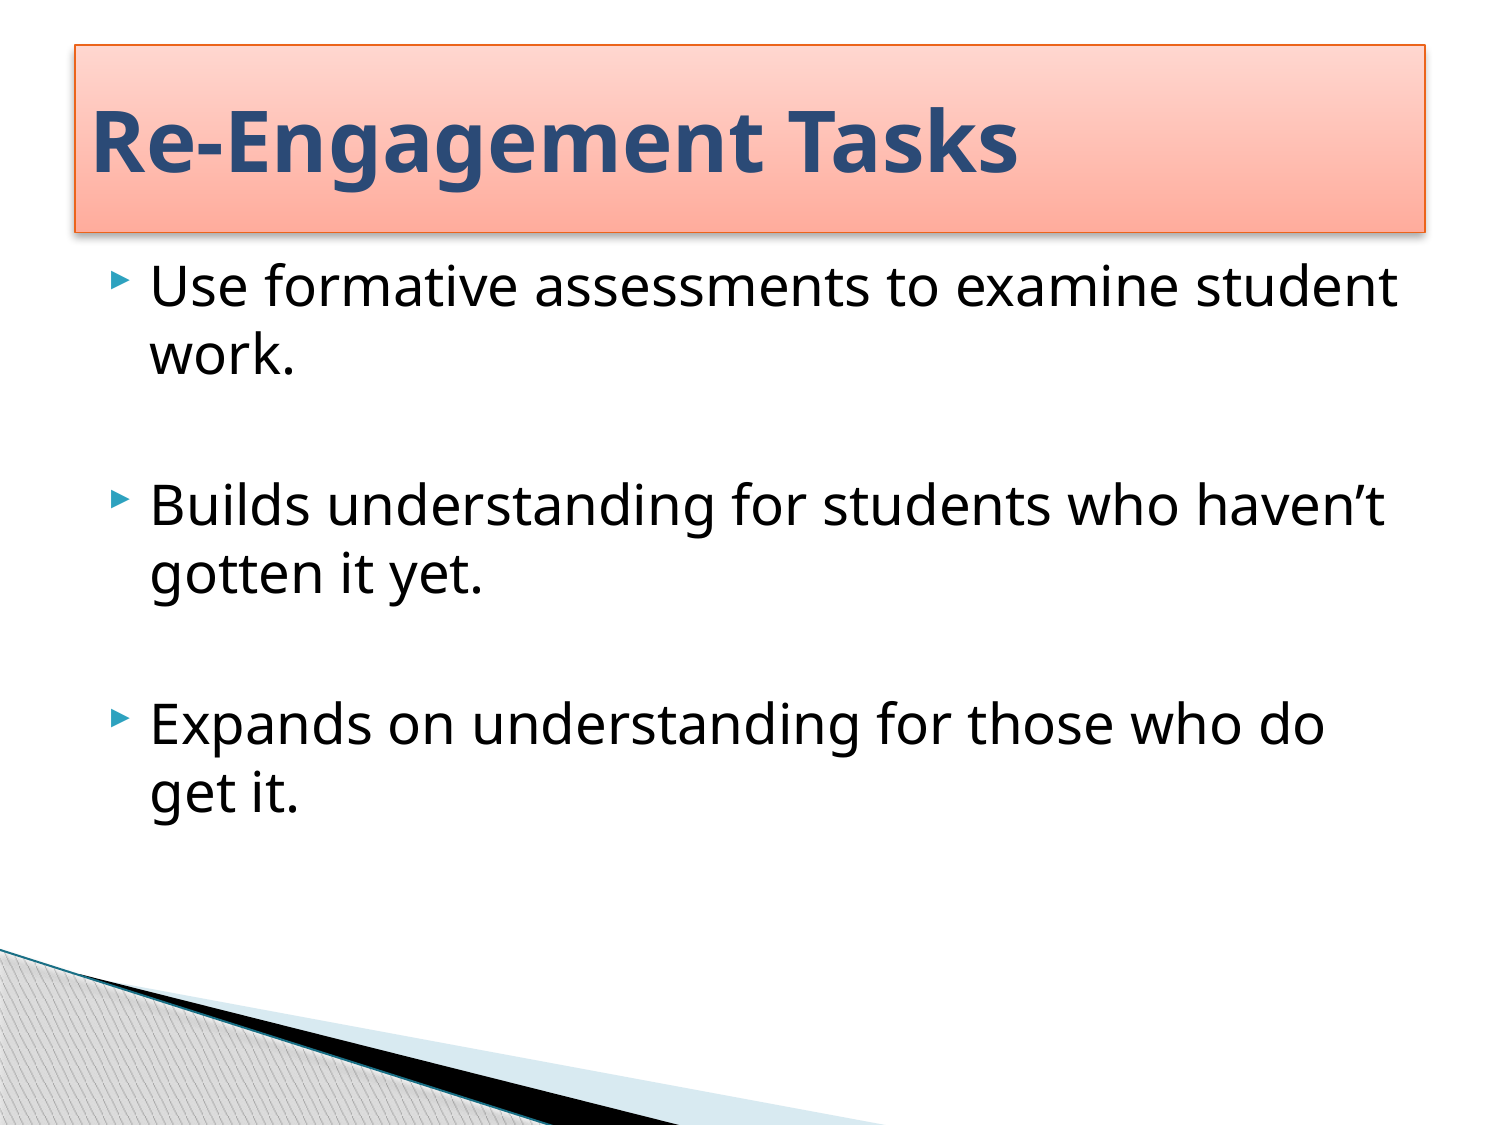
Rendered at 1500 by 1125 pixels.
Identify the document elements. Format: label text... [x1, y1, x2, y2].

list Use formative assessments to examine student work. Builds understanding for students who haven’t gotten it yet. Expands on understanding for those who do get it. [74, 242, 1426, 986]
title Re-Engagement Tasks [74, 44, 1426, 233]
